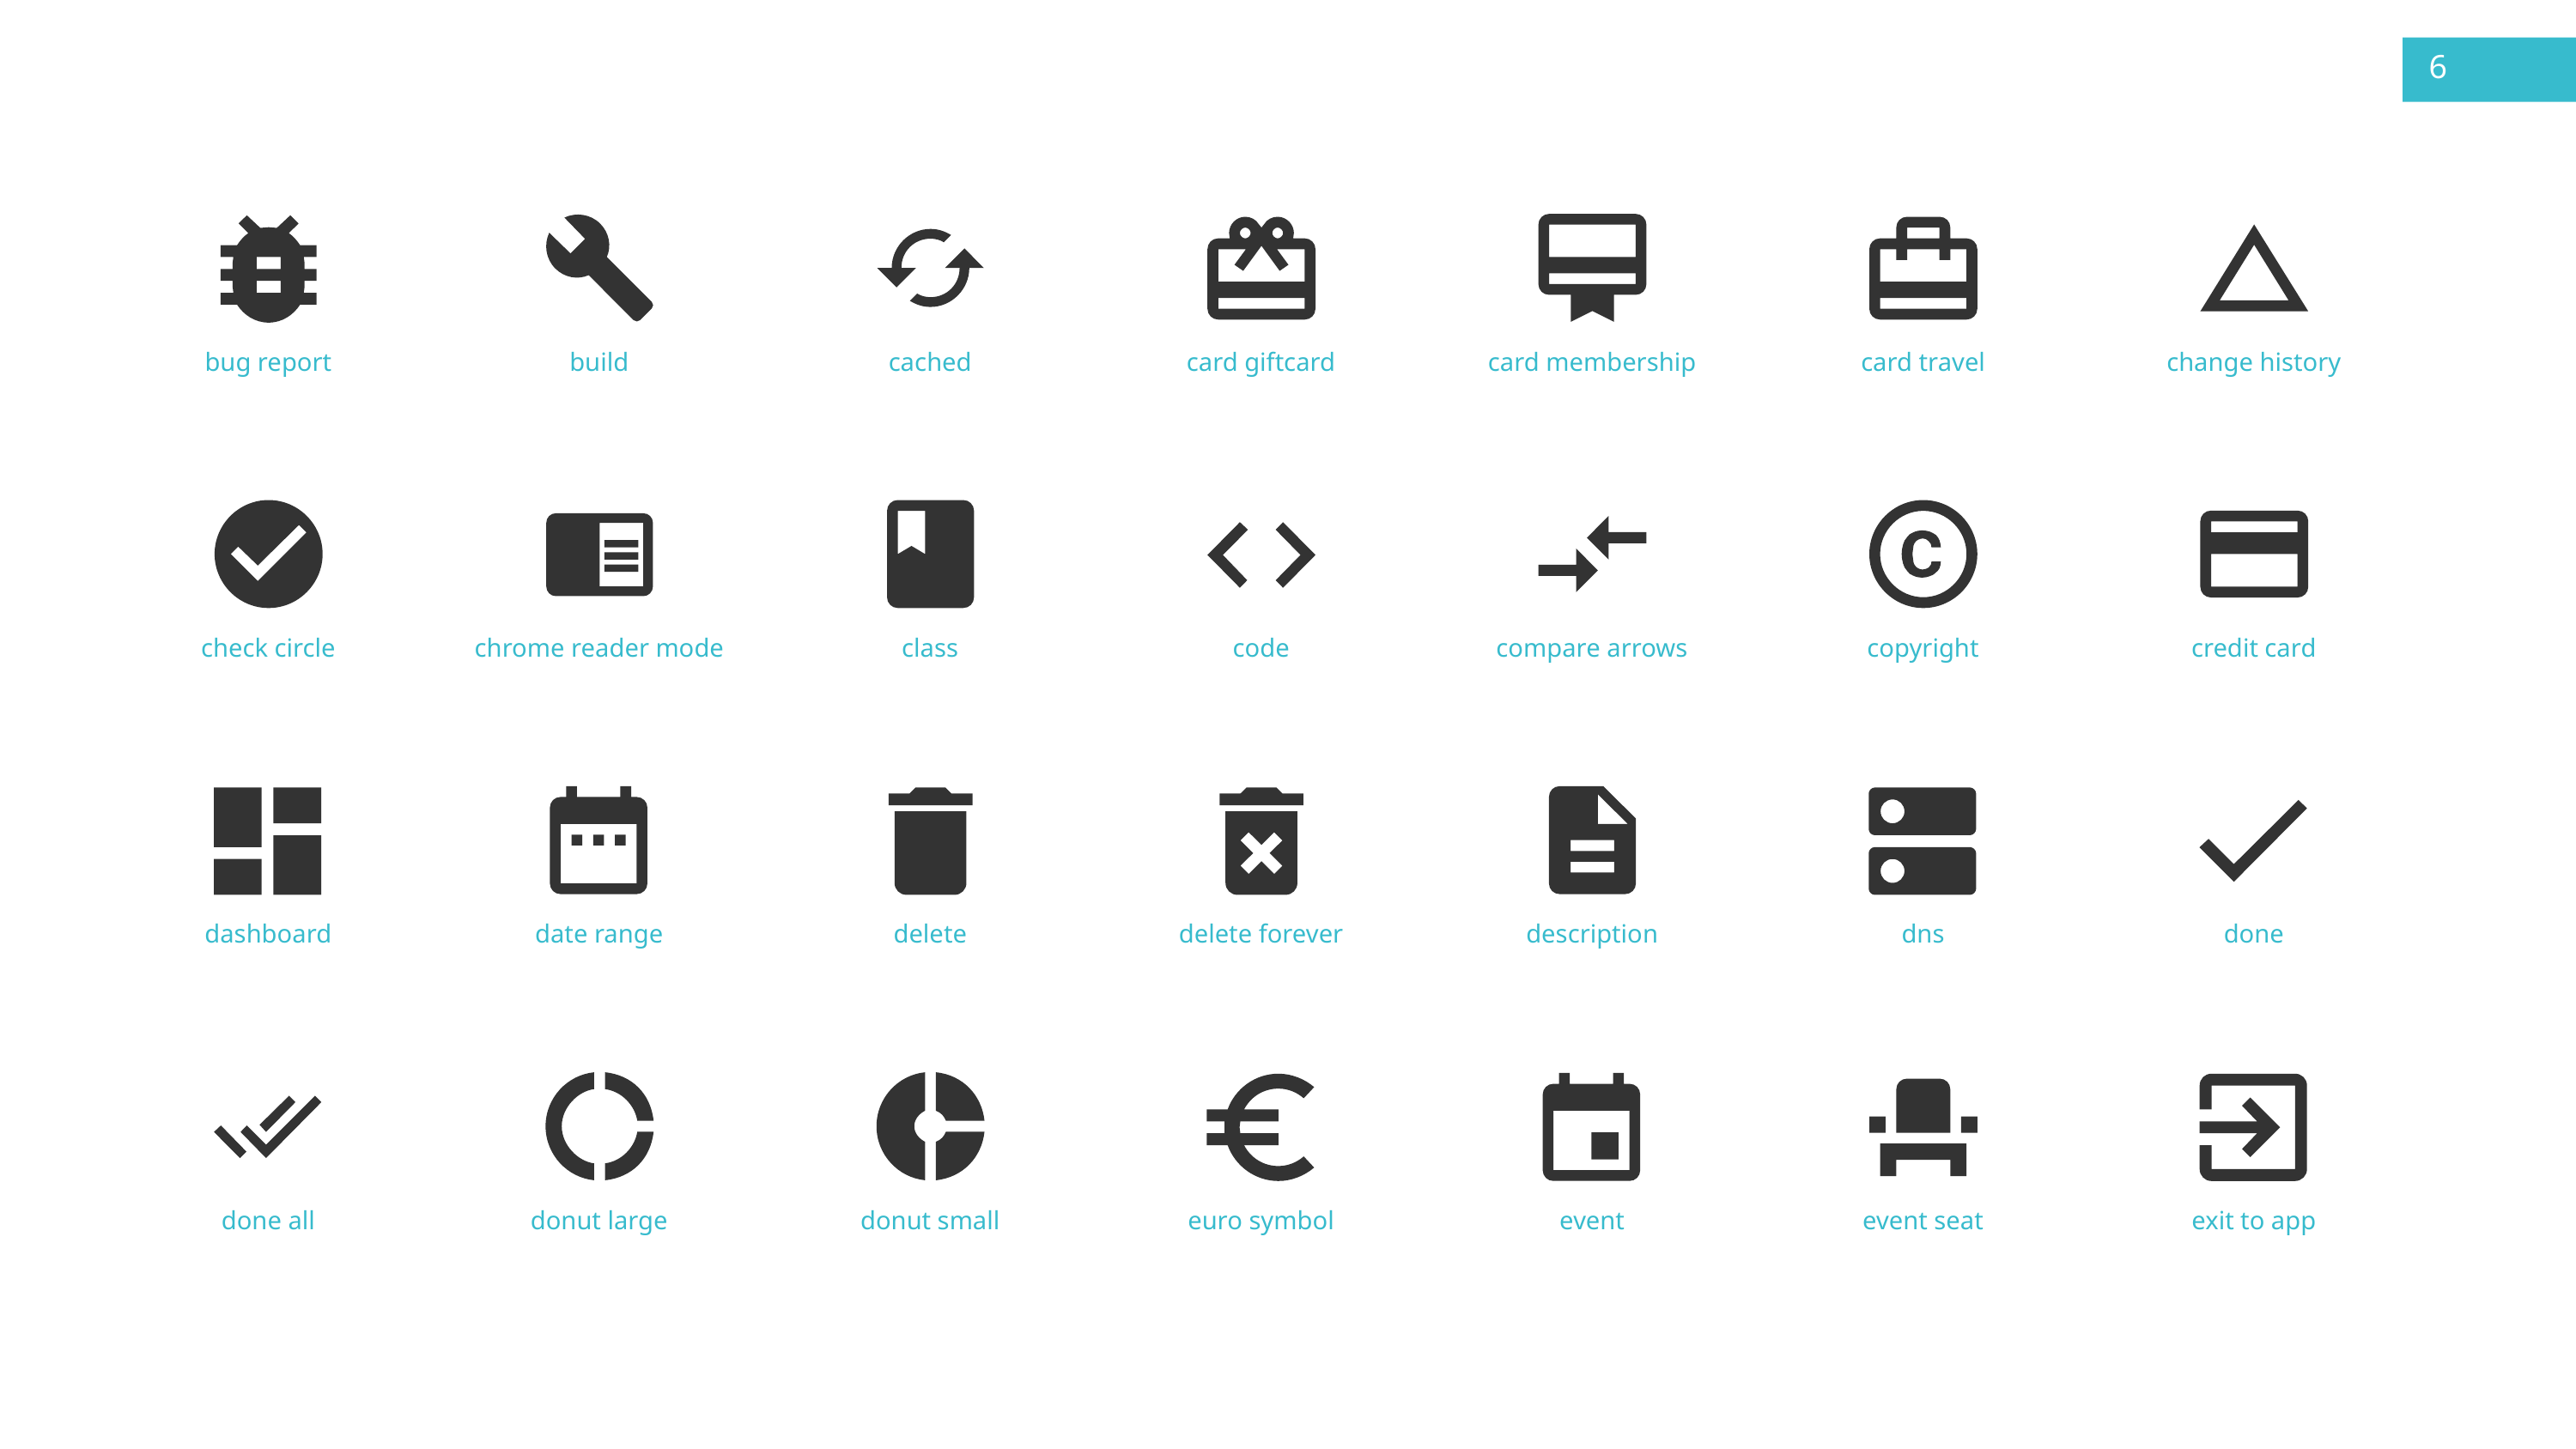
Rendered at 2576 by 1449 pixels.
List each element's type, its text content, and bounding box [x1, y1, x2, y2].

text_box bug report [89, 339, 420, 383]
text_box [888, 787, 973, 806]
text_box [2199, 799, 2307, 882]
text_box [1225, 811, 1297, 895]
text_box [1868, 787, 1977, 835]
text_box dns [1744, 912, 2075, 955]
text_box [1275, 522, 1316, 588]
text_box [1868, 846, 1977, 895]
text_box [550, 785, 647, 894]
text_box delete [750, 912, 1082, 955]
text_box [1869, 500, 1978, 609]
text_box build [420, 339, 750, 383]
text_box done [2075, 912, 2433, 955]
text_box [894, 811, 967, 895]
text_box [935, 1072, 985, 1121]
text_box card giftcard [1082, 339, 1413, 383]
text_box dashboard [89, 912, 420, 955]
text_box [546, 214, 653, 322]
text_box [1869, 216, 1978, 320]
text_box [2200, 224, 2309, 312]
text_box [1869, 1116, 1886, 1133]
text_box donut large [420, 1197, 750, 1241]
text_box [273, 787, 322, 824]
text_box [1960, 1116, 1978, 1133]
text_box [605, 1072, 654, 1121]
text_box [2199, 1073, 2307, 1181]
text_box [877, 228, 951, 288]
text_box event seat [1744, 1197, 2075, 1241]
text_box [546, 512, 653, 597]
text_box [887, 500, 975, 609]
text_box [1538, 548, 1598, 592]
text_box cached [750, 339, 1082, 383]
text_box [1880, 1143, 1967, 1177]
text_box copyright [1744, 626, 2075, 669]
text_box [1542, 1072, 1641, 1181]
text_box card membership [1413, 339, 1744, 383]
text_box [1206, 1073, 1315, 1181]
text_box [876, 1072, 926, 1180]
text_box [545, 1072, 594, 1180]
text_box class [750, 626, 1082, 669]
text_box donut small [750, 1197, 1082, 1241]
text_box card travel [1744, 339, 2075, 383]
text_box description [1413, 912, 1744, 955]
text_box date range [420, 912, 750, 955]
text_box [1587, 516, 1647, 560]
text_box [909, 248, 984, 307]
text_box [1538, 214, 1647, 322]
text_box [1207, 522, 1249, 588]
text_box [214, 787, 262, 847]
text_box [214, 1125, 246, 1159]
text_box [1896, 1078, 1951, 1133]
text_box [1548, 785, 1637, 894]
text_box done all [89, 1197, 420, 1241]
text_box compare arrows [1413, 626, 1744, 669]
text_box [2200, 510, 2309, 598]
text_box [1219, 787, 1303, 806]
text_box [935, 1131, 985, 1180]
text_box code [1082, 626, 1413, 669]
text_box [214, 500, 323, 609]
text_box exit to app [2075, 1197, 2433, 1241]
text_box credit card [2075, 626, 2433, 669]
text_box [240, 1095, 322, 1159]
text_box delete forever [1082, 912, 1413, 955]
text_box change history [2075, 339, 2433, 383]
text_box [1207, 216, 1316, 320]
text_box [214, 858, 262, 895]
slide_number 6 [2415, 35, 2502, 100]
text_box event [1413, 1197, 1744, 1241]
text_box [273, 835, 322, 895]
text_box [220, 215, 317, 323]
text_box euro symbol [1082, 1197, 1413, 1241]
text_box check circle [89, 626, 420, 669]
text_box [605, 1131, 654, 1180]
text_box chrome reader mode [420, 626, 750, 669]
